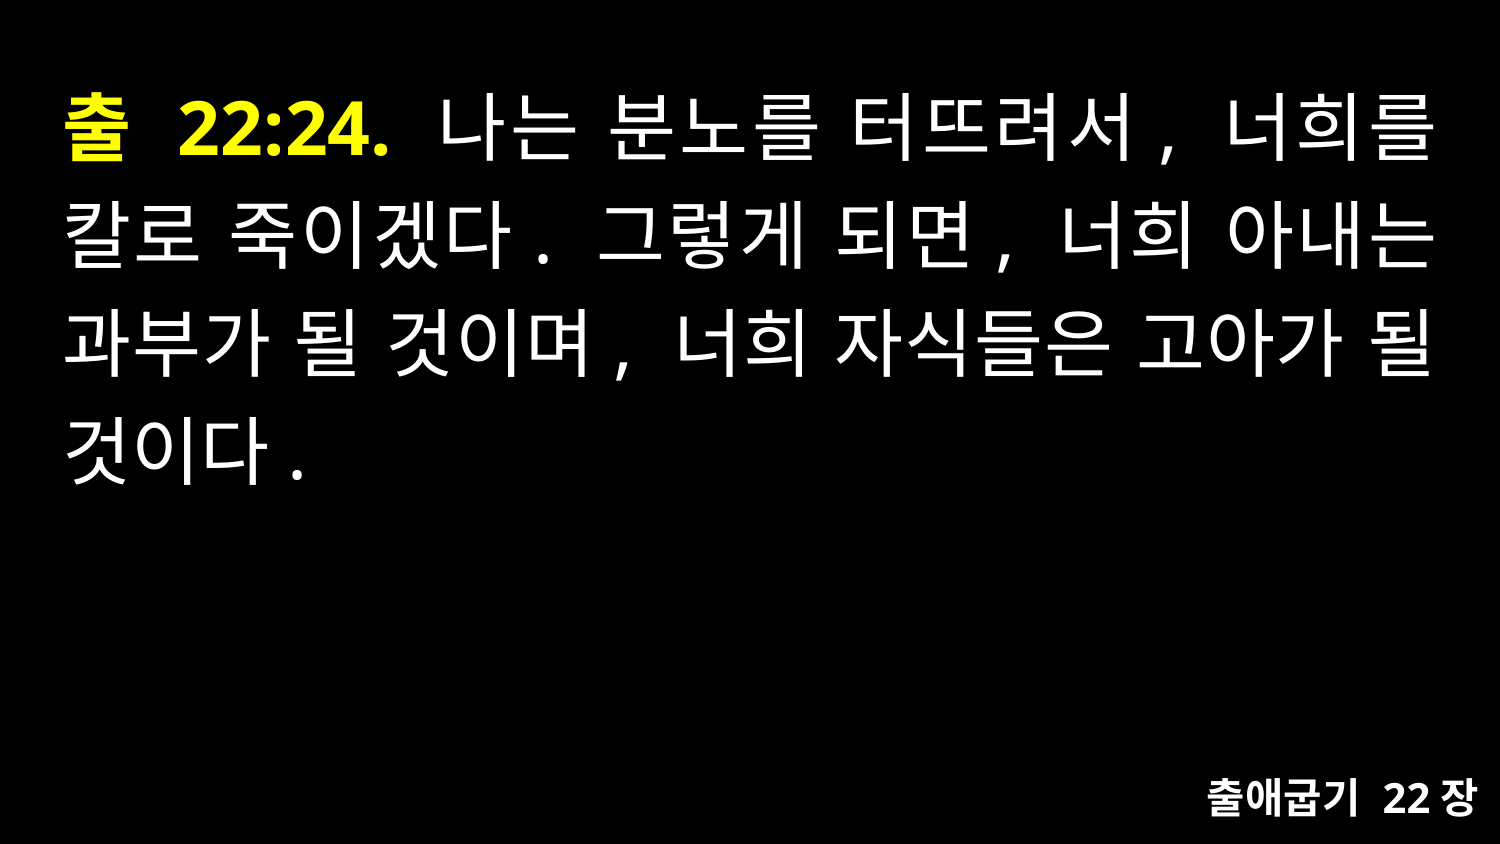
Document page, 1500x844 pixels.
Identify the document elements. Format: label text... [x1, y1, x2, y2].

title 출 22:24. 나는 분노를 터뜨려서, 너희를 칼로 죽이겠다. 그렇게 되면, 너희 아내는 과부가 될 것이며, 너희 자식들은 고아가 될 것이다. [0, 0, 1500, 844]
subtitle 출애굽기 22장 [916, 770, 1500, 844]
